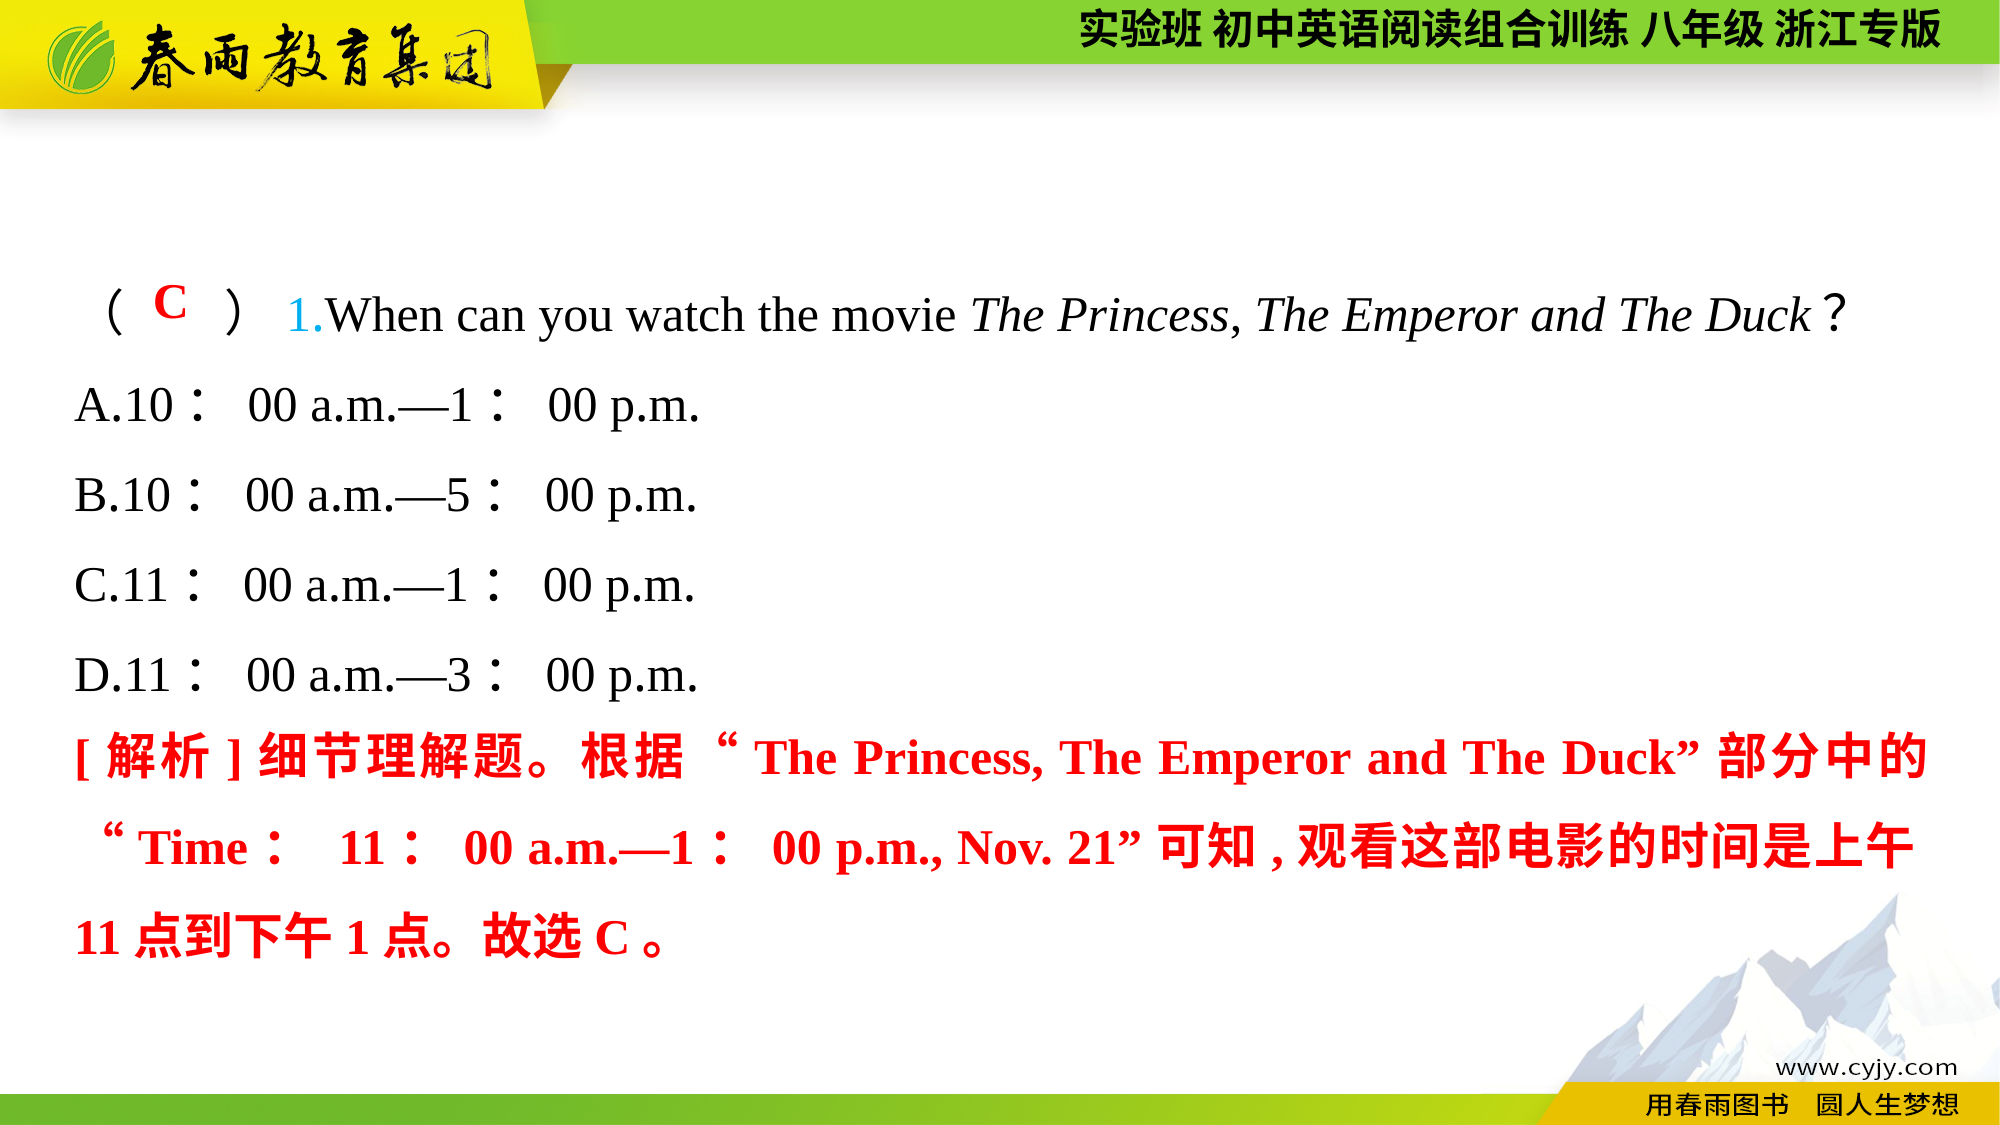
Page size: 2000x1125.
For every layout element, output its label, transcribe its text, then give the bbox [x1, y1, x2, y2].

text_box C [138, 261, 204, 336]
picture [0, 0, 2000, 1125]
text_box [解析]细节理解题。根据“The Princess, The Emperor and The Duck”部分中的“Time： 11：00 a.m.—1：00 p.m., Nov. 21”可知,观看这部电影的时间是上午11点到下午1点。故选C。 [59, 687, 1944, 973]
list （ ）1.When can you watch the movie The Princess, The Emperor and The Duck？ A.10：00 a.m.—1：00 p.m. B.10：00 a.m.—5：00 p.m. C.11：00 a.m.—1：00 p.m. D.11：00 a.m.—3：00 p.m. [59, 243, 1944, 687]
